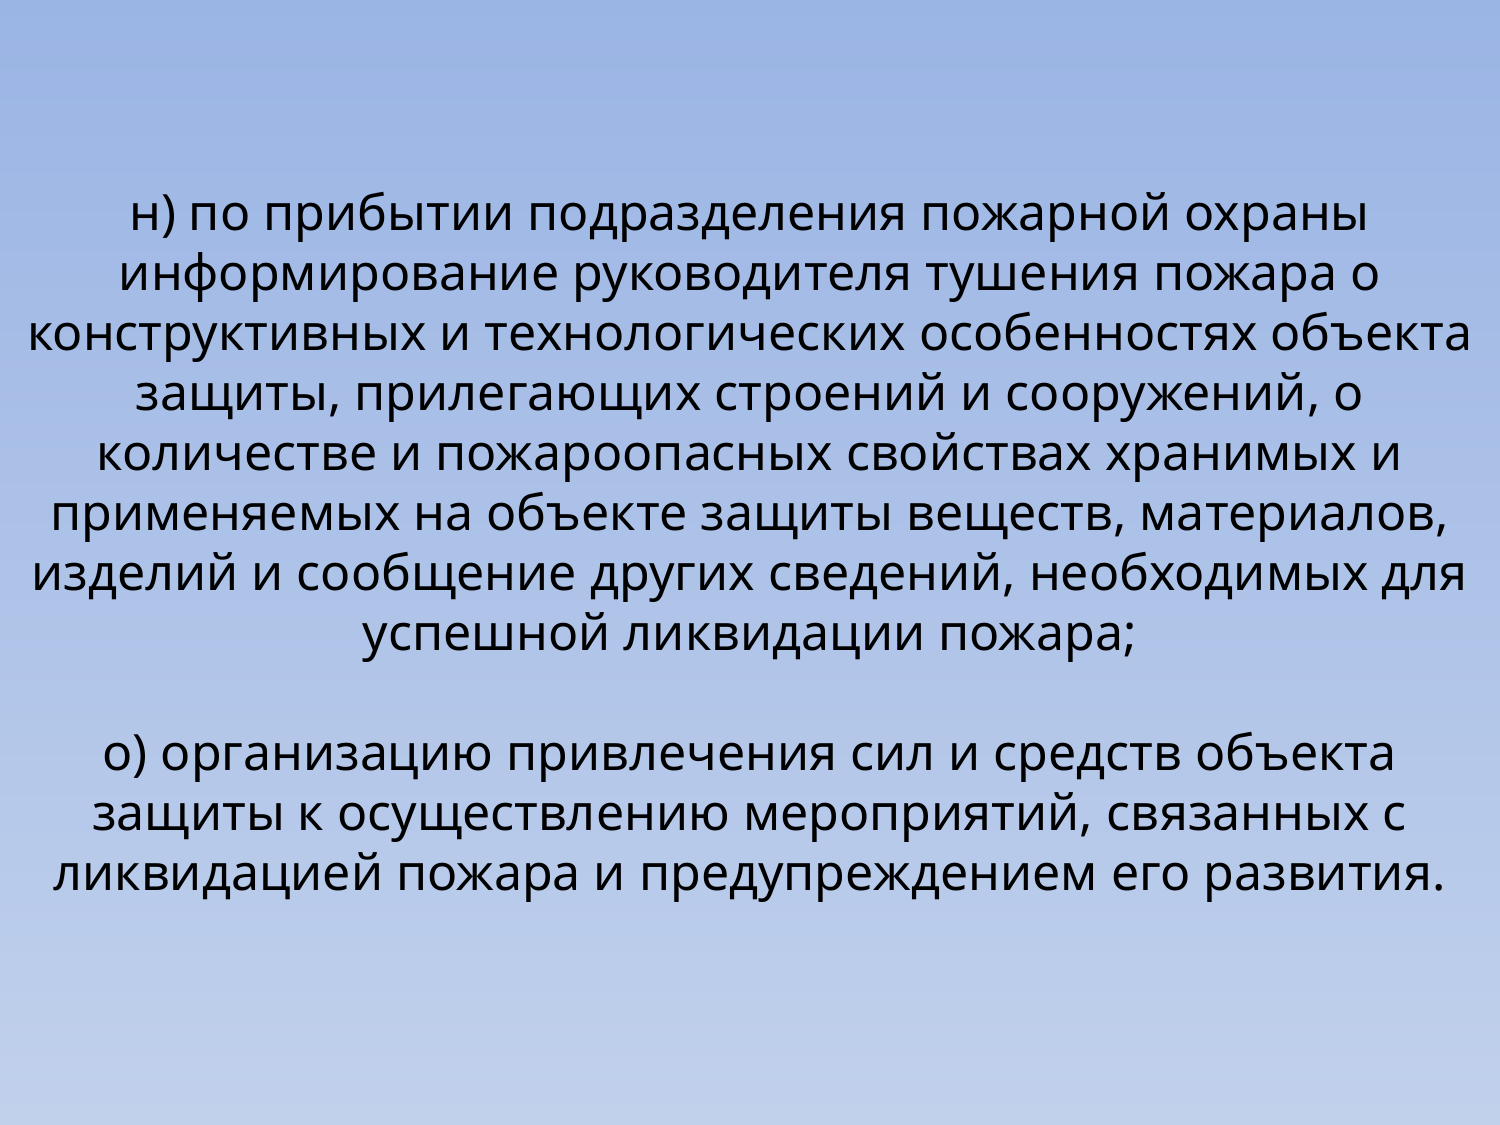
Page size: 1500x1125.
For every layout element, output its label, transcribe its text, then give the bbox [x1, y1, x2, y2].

title н) по прибытии подразделения пожарной охраны информирование руководителя тушения пожара о конструктивных и технологических особенностях объекта защиты, прилегающих строений и сооружений, о количестве и пожароопасных свойствах хранимых и применяемых на объекте защиты веществ, материалов, изделий и сообщение других сведений, необходимых для успешной ликвидации пожара; о) организацию привлечения сил и средств объекта защиты к осуществлению мероприятий, связанных с ликвидацией пожара и предупреждением его развития. [0, 0, 1500, 1125]
